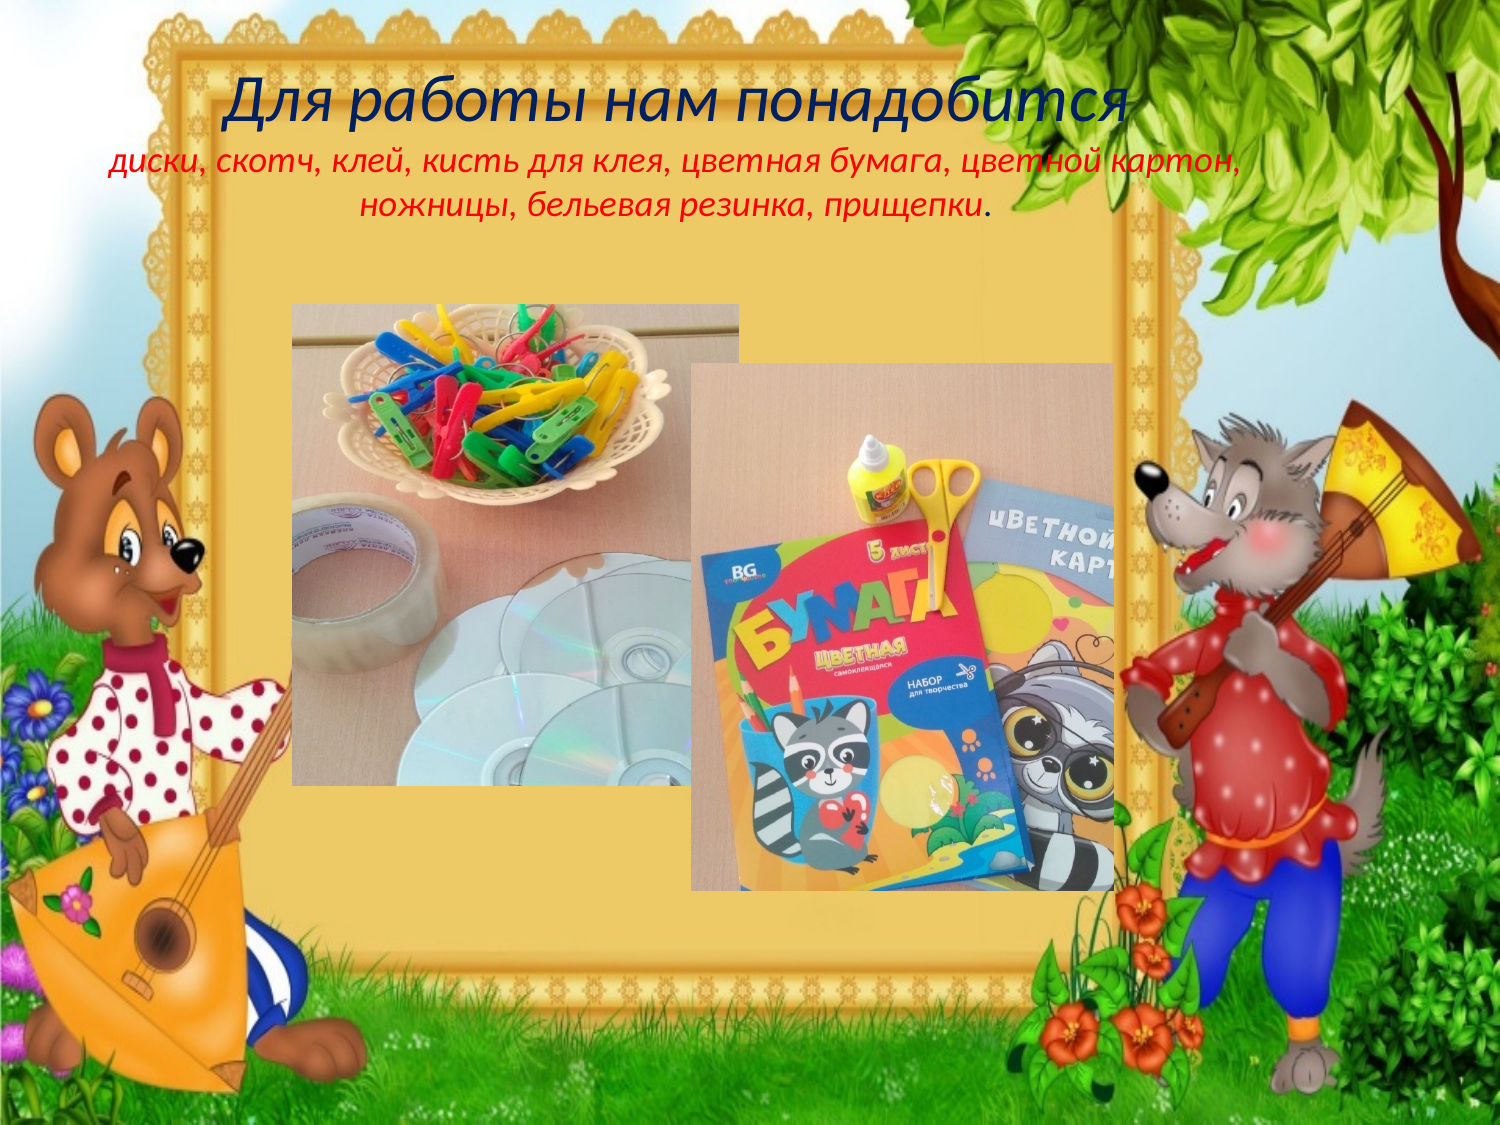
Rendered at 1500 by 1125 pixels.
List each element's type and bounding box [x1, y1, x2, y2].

picture [292, 304, 1114, 891]
list [0, 0, 1500, 1125]
